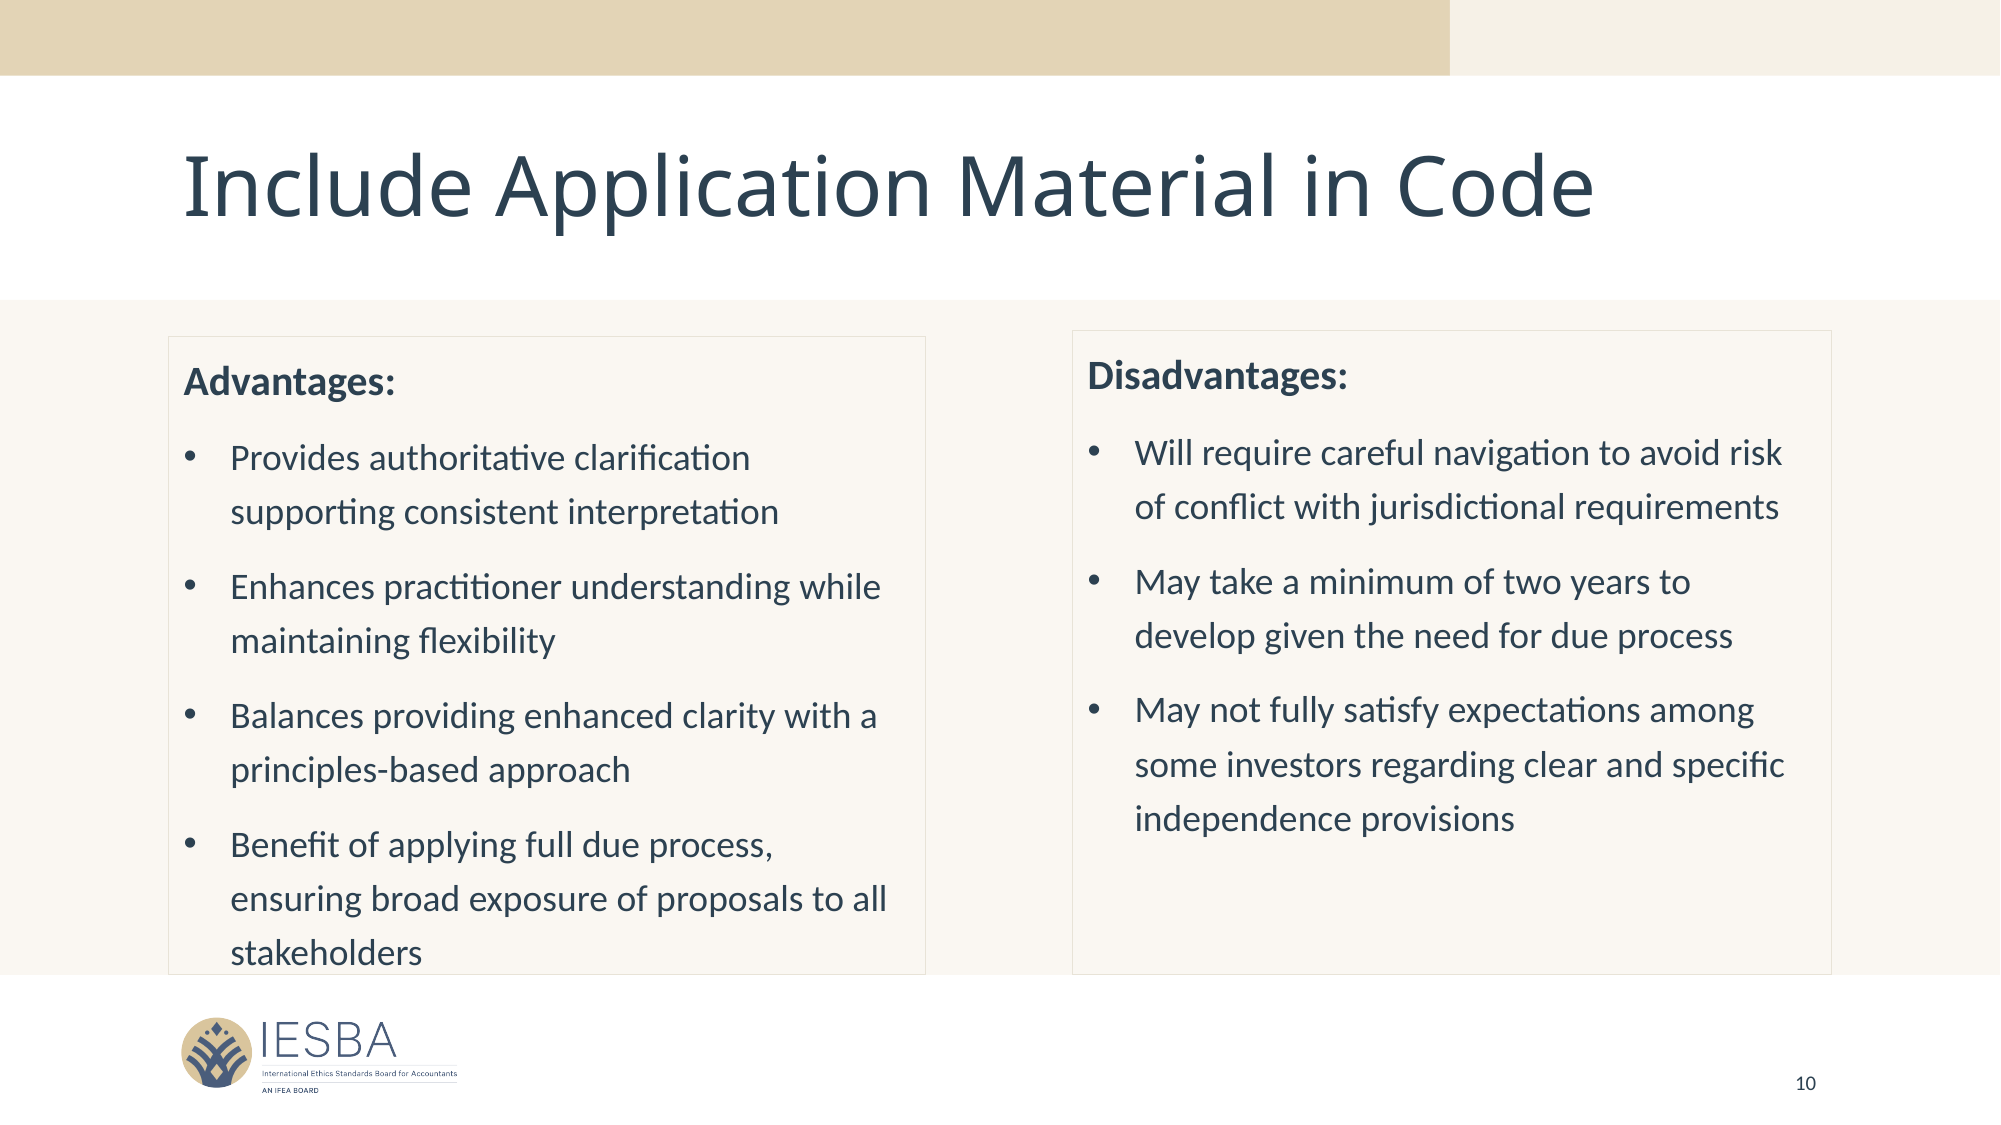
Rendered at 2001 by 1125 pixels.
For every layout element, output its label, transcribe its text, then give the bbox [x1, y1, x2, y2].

slide_number 10 [1760, 1039, 1832, 1125]
picture [168, 1001, 475, 1111]
list Advantages: Provides authoritative clarification supporting consistent interpretation Enhances practitioner understanding while maintaining flexibility Balances providing enhanced clarity with a principles-based approach Benefit of applying full due process, ensuring broad exposure of proposals to all stakeholders [168, 336, 926, 975]
list Disadvantages: Will require careful navigation to avoid risk of conflict with jurisdictional requirements May take a minimum of two years to develop given the need for due process May not fully satisfy expectations among some investors regarding clear and specific independence provisions [1072, 330, 1832, 975]
title Include Application Material in Code [168, 136, 1832, 239]
